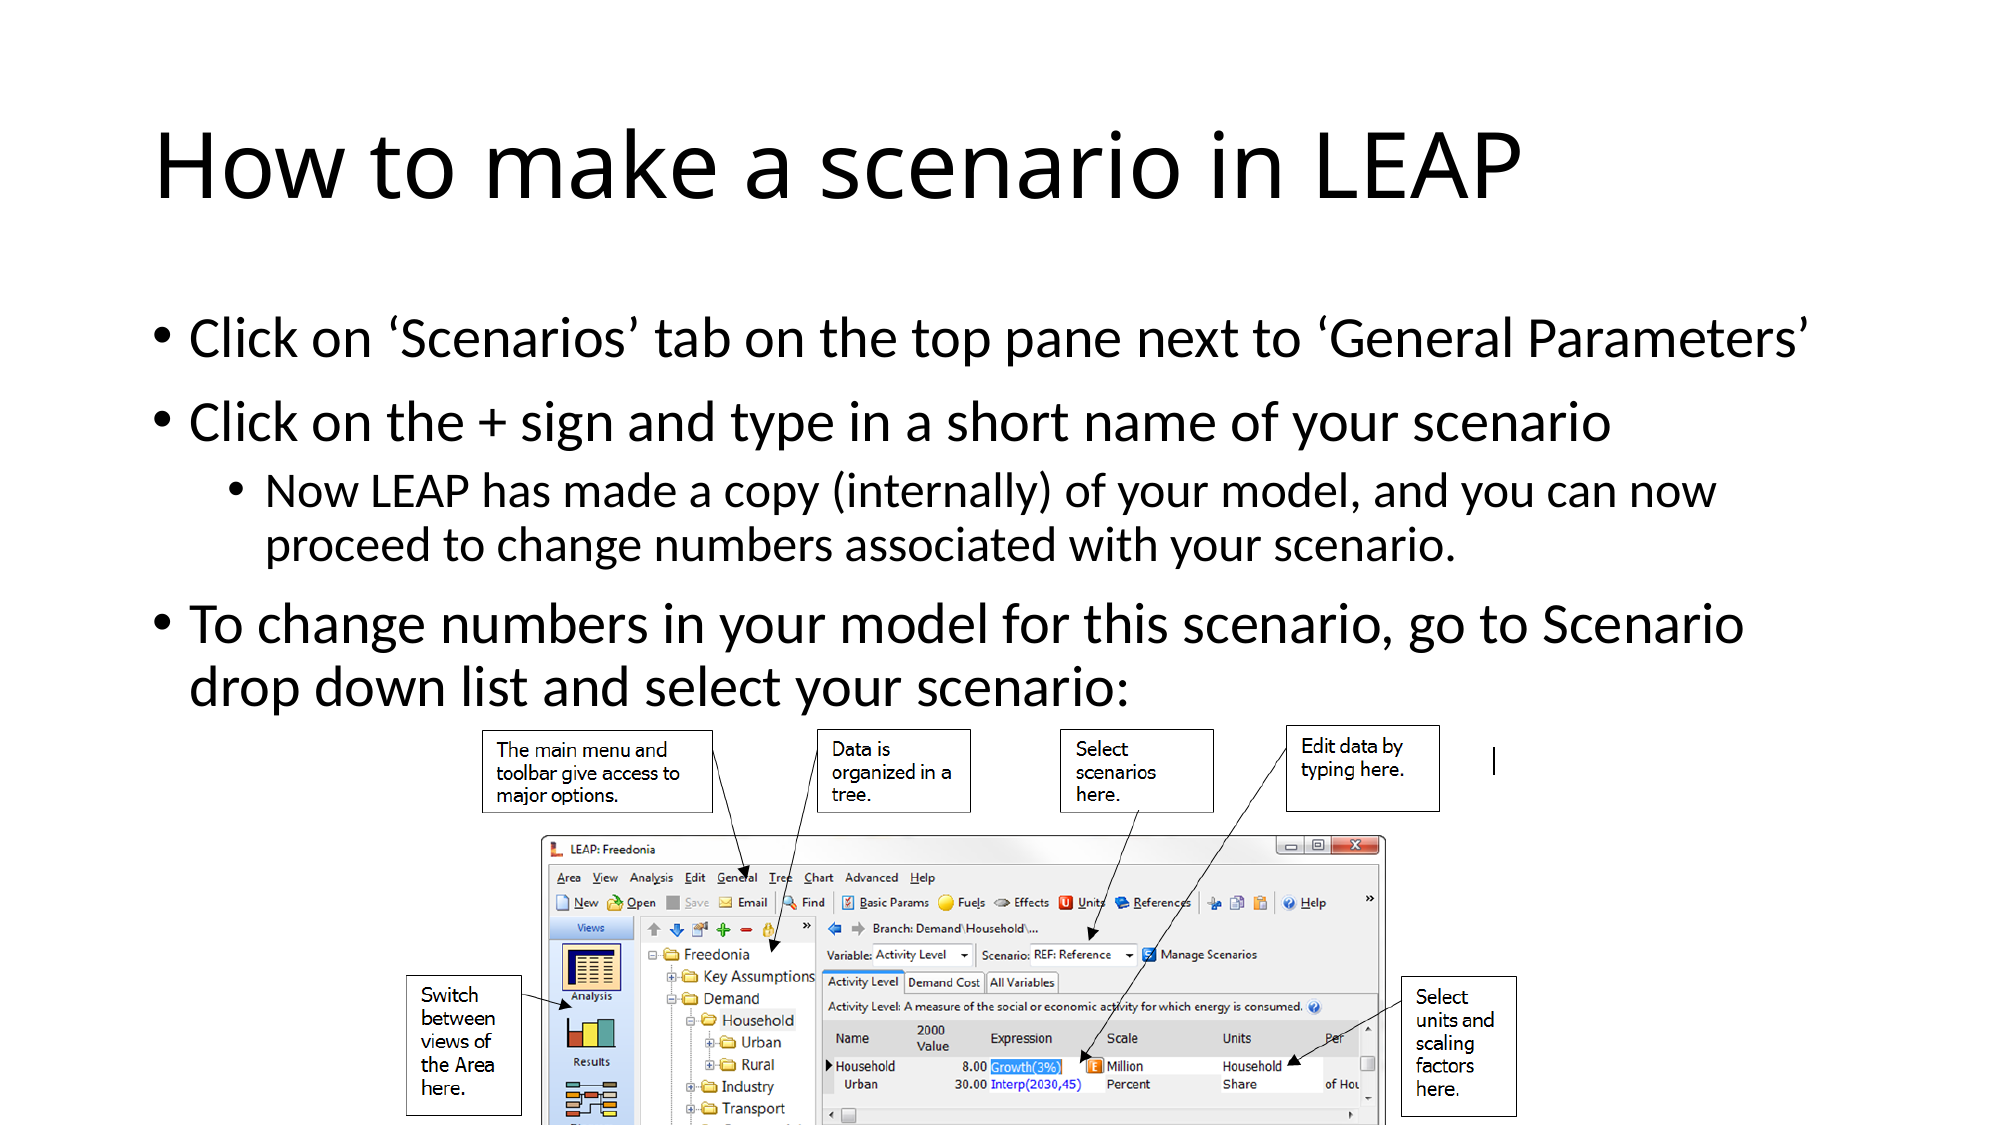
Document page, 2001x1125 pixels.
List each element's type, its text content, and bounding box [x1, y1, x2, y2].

title How to make a scenario in LEAP [137, 59, 1863, 278]
picture [394, 722, 1522, 1125]
list Click on ‘Scenarios’ tab on the top pane next to ‘General Parameters’ Click on the + sign and type in a short name of your scenario Now LEAP has made a copy (internally) of your model, and you can now proceed to change numbers associated with your scenario. To change numbers in your model for this scenario, go to Scenario drop down list and select your scenario: [137, 299, 1863, 1014]
